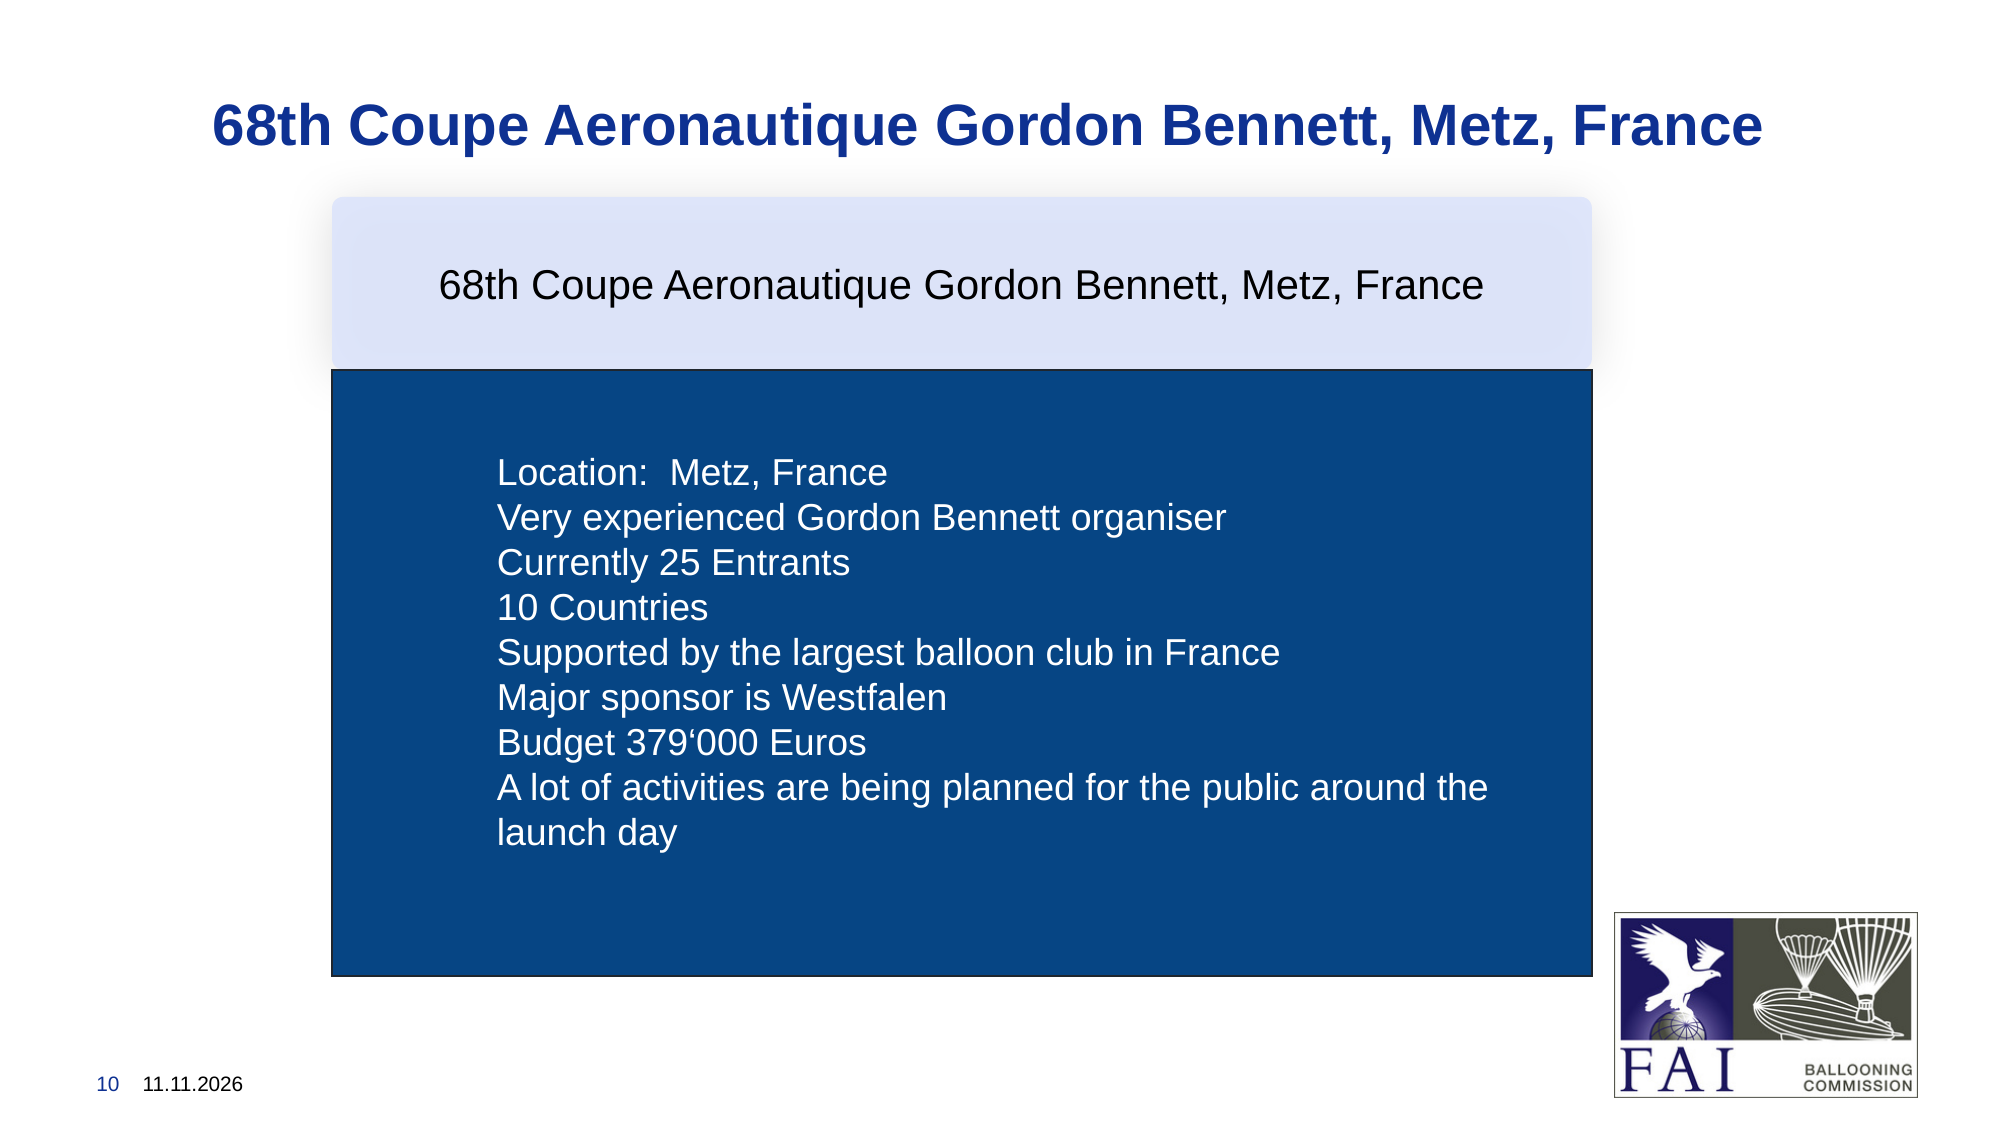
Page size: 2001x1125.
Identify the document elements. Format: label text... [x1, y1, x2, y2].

title 68th Coupe Aeronautique Gordon Bennett, Metz, France [96, 72, 1881, 159]
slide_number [143, 1070, 256, 1125]
picture [1614, 912, 1918, 1098]
slide_number 10 [96, 1070, 143, 1125]
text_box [331, 196, 1592, 976]
